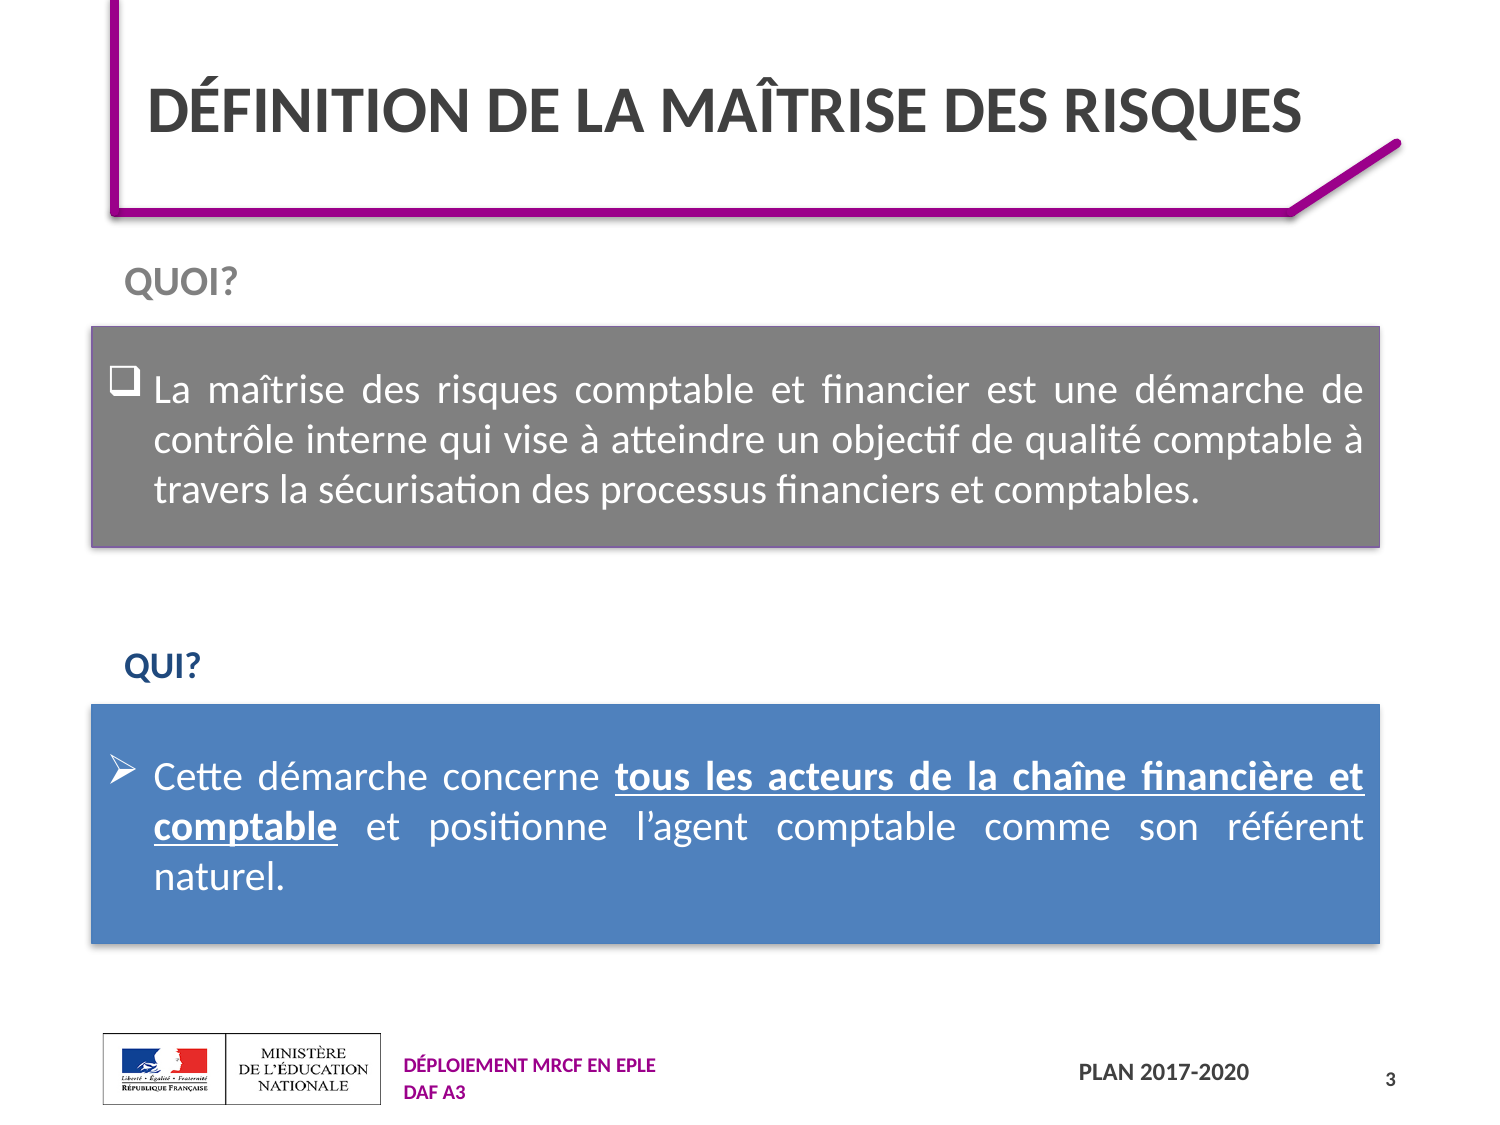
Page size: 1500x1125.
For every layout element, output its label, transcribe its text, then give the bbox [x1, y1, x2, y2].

slide_number 3 [1336, 1048, 1411, 1109]
text_box La maîtrise des risques comptable et financier est une démarche de contrôle interne qui vise à atteindre un objectif de qualité comptable à travers la sécurisation des processus financiers et comptables. [91, 326, 1380, 548]
text_box QUOI? [109, 246, 561, 312]
text_box QUI? [109, 633, 561, 694]
text_box Cette démarche concerne tous les acteurs de la chaîne financière et comptable et positionne l’agent comptable comme son référent naturel. [91, 704, 1380, 944]
picture [102, 1033, 381, 1105]
title Définition de la maîtrise des risques [132, 0, 1425, 212]
